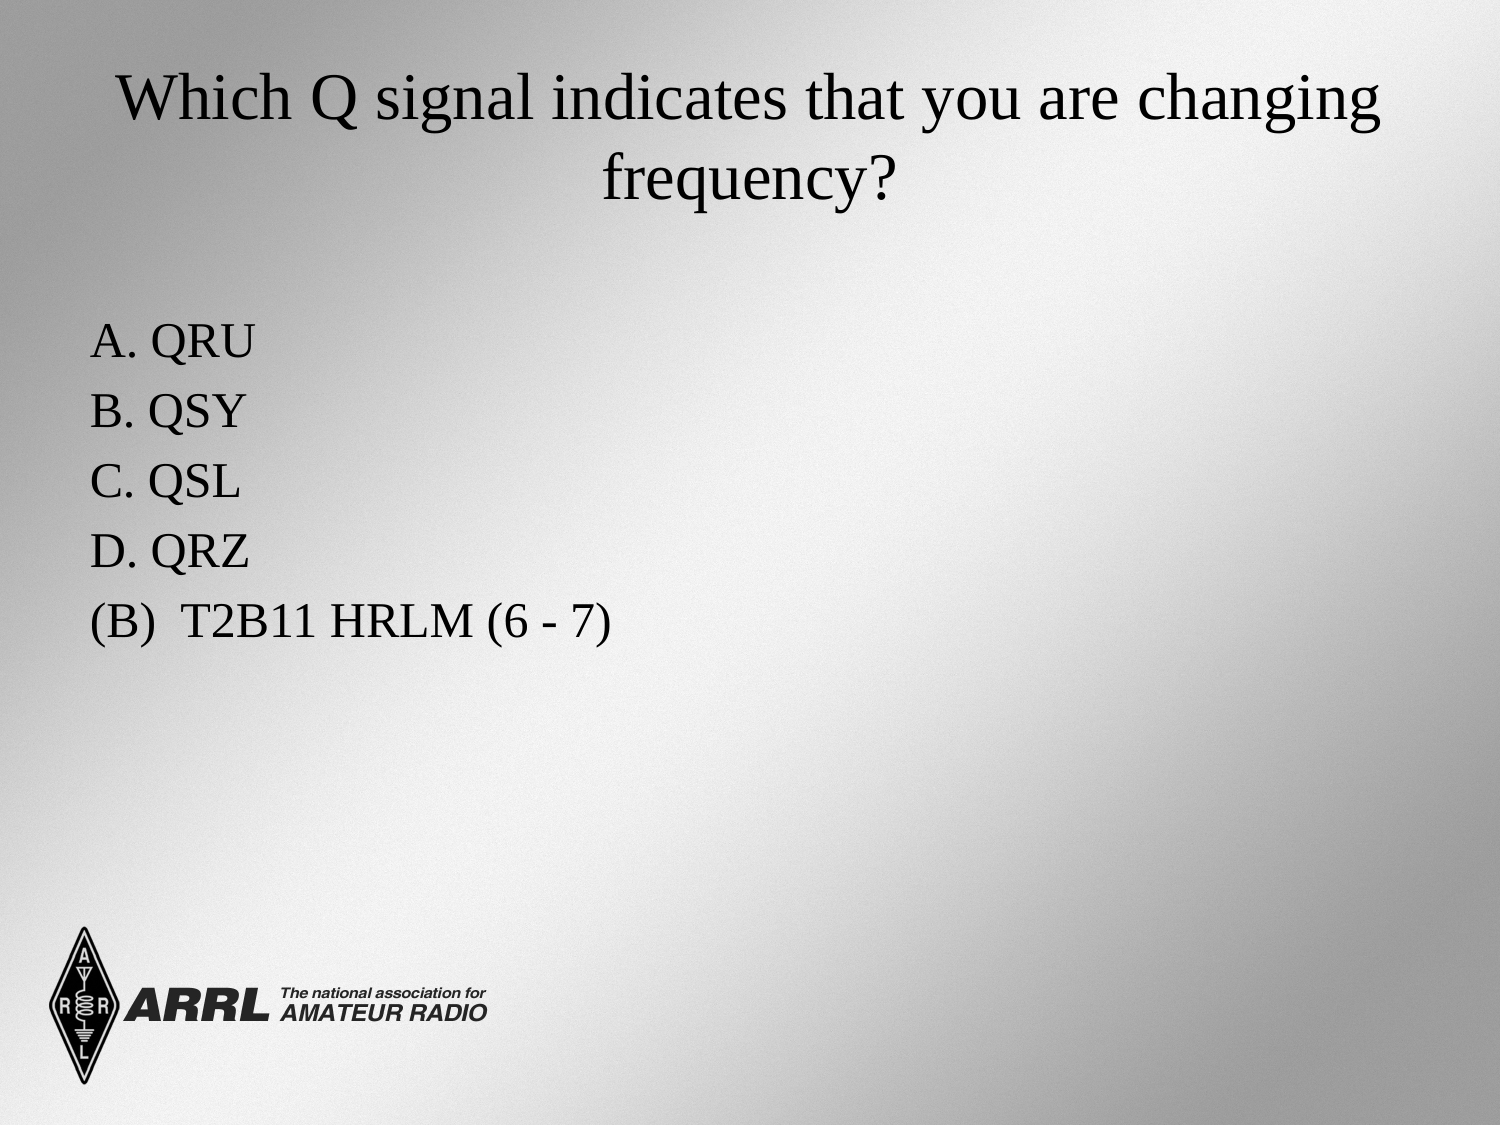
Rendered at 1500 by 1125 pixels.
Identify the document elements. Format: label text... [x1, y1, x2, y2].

title Which Q signal indicates that you are changing frequency? [75, 45, 1425, 233]
picture [0, 0, 1500, 1125]
list A. QRU B. QSY C. QSL D. QRZ (B) T2B11 HRLM (6 - 7) [75, 299, 1425, 1005]
